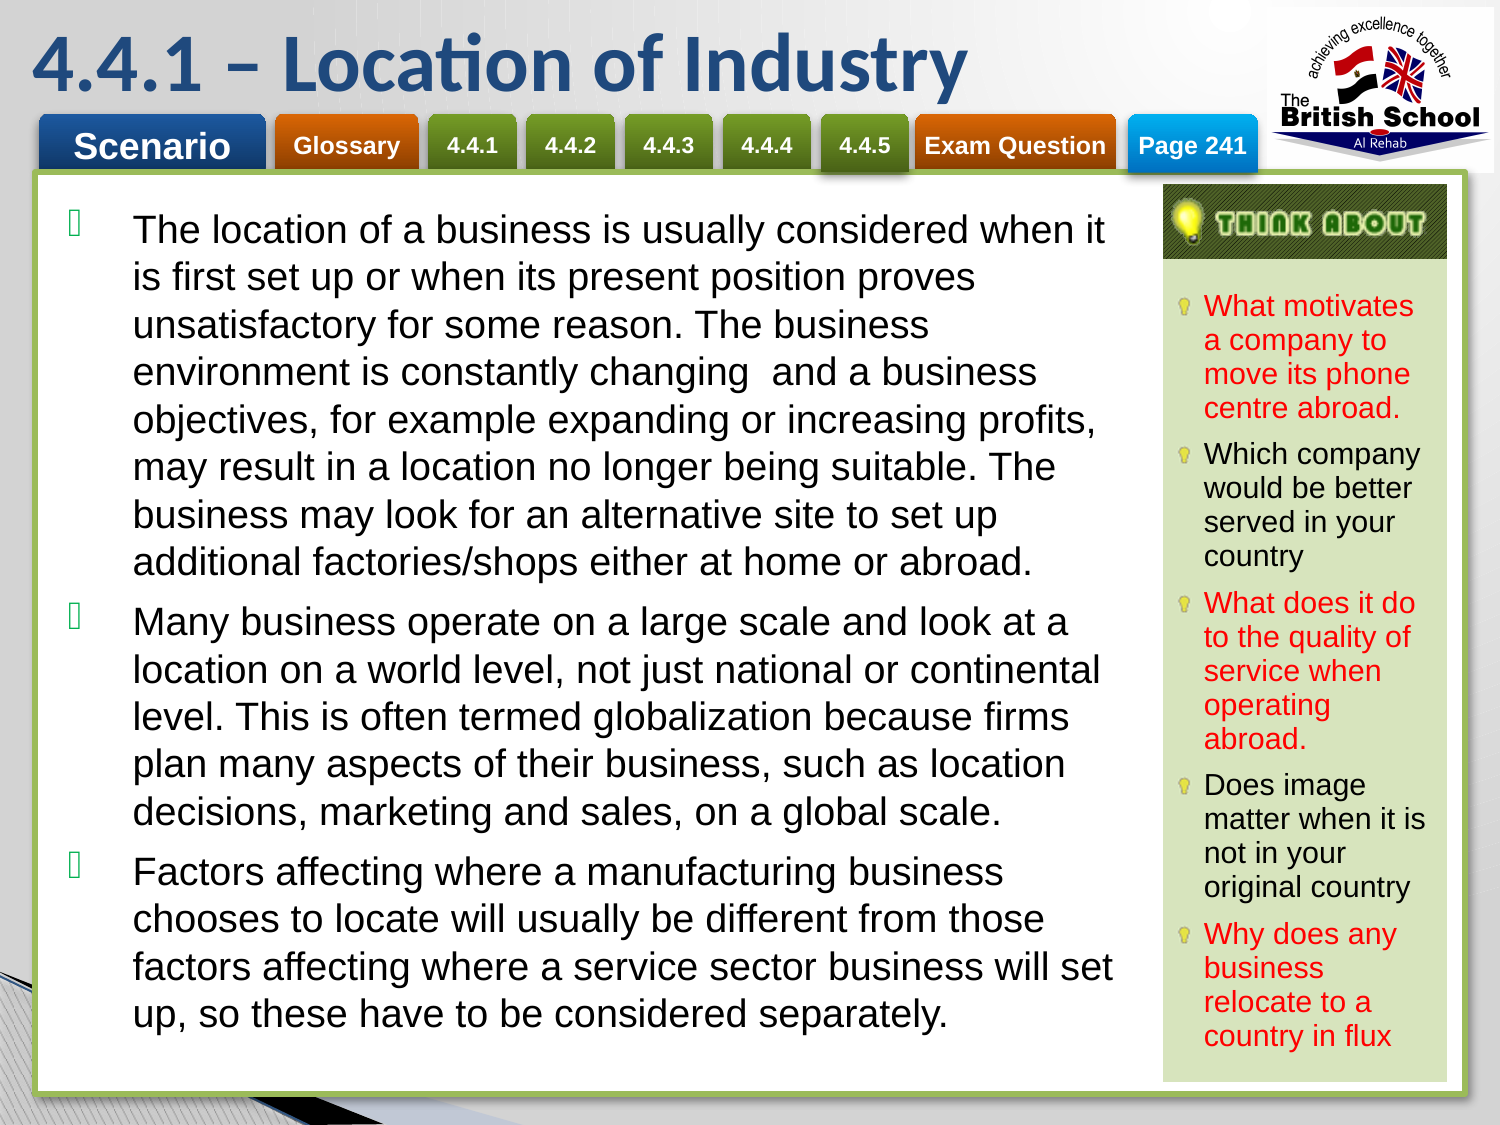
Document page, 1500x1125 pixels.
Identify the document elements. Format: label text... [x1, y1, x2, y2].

text_box Page 241 [1127, 114, 1258, 173]
picture [1174, 774, 1193, 796]
table_cell What motivates a company to move its phone centre abroad. Which company would be better served in your country What does it do to the quality of service when operating abroad. Does image matter when it is not in your original country Why does any business relocate to a country in flux [1163, 259, 1447, 1082]
picture [1174, 923, 1193, 945]
picture [1174, 443, 1193, 465]
text_box The location of a business is usually considered when it is first set up or when its present position proves unsatisfactory for some reason. The business environment is constantly changing and a business objectives, for example expanding or increasing profits, may result in a location no longer being suitable. The business may look for an alternative site to set up additional factories/shops either at home or abroad. Many business operate on a large scale and look at a location on a world level, not just national or continental level. This is often termed globalization because firms plan many aspects of their business, such as location decisions, marketing and sales, on a global scale. Factors affecting where a manufacturing business chooses to locate will usually be different from those factors affecting where a service sector business will set up, so these have to be considered separately. [53, 196, 1146, 1044]
title 4.4.1 – Location of Industry [17, 7, 1235, 110]
picture [1174, 294, 1193, 317]
picture [281, 1114, 303, 1125]
picture [1174, 592, 1193, 614]
table_header [1163, 184, 1447, 259]
picture [1169, 195, 1430, 251]
picture [1267, 7, 1495, 173]
